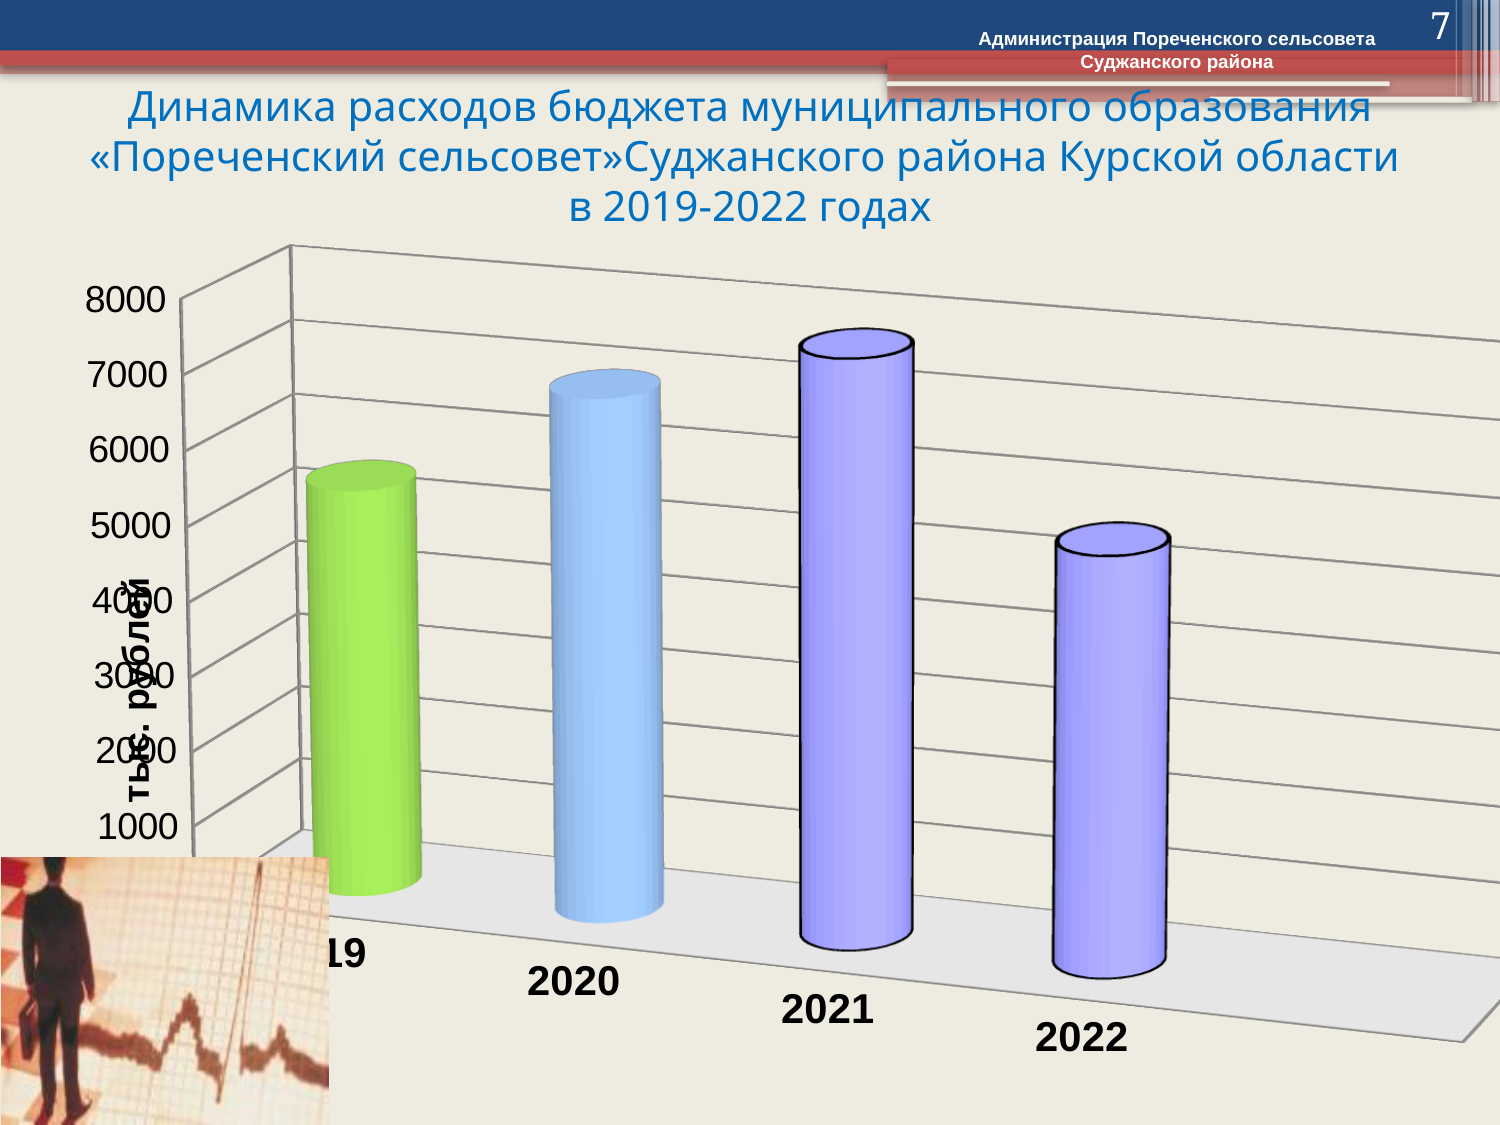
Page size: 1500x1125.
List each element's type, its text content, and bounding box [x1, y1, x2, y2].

picture [1, 857, 329, 1125]
chart [38, 208, 1500, 1125]
text_box Администрация Пореченского сельсовета Суджанского района [943, 19, 1411, 80]
slide_number 7 [1340, 0, 1466, 61]
title Динамика расходов бюджета муниципального образования «Пореченский сельсовет»Суджанского района Курской области в 2019-2022 годах [0, 54, 1500, 256]
